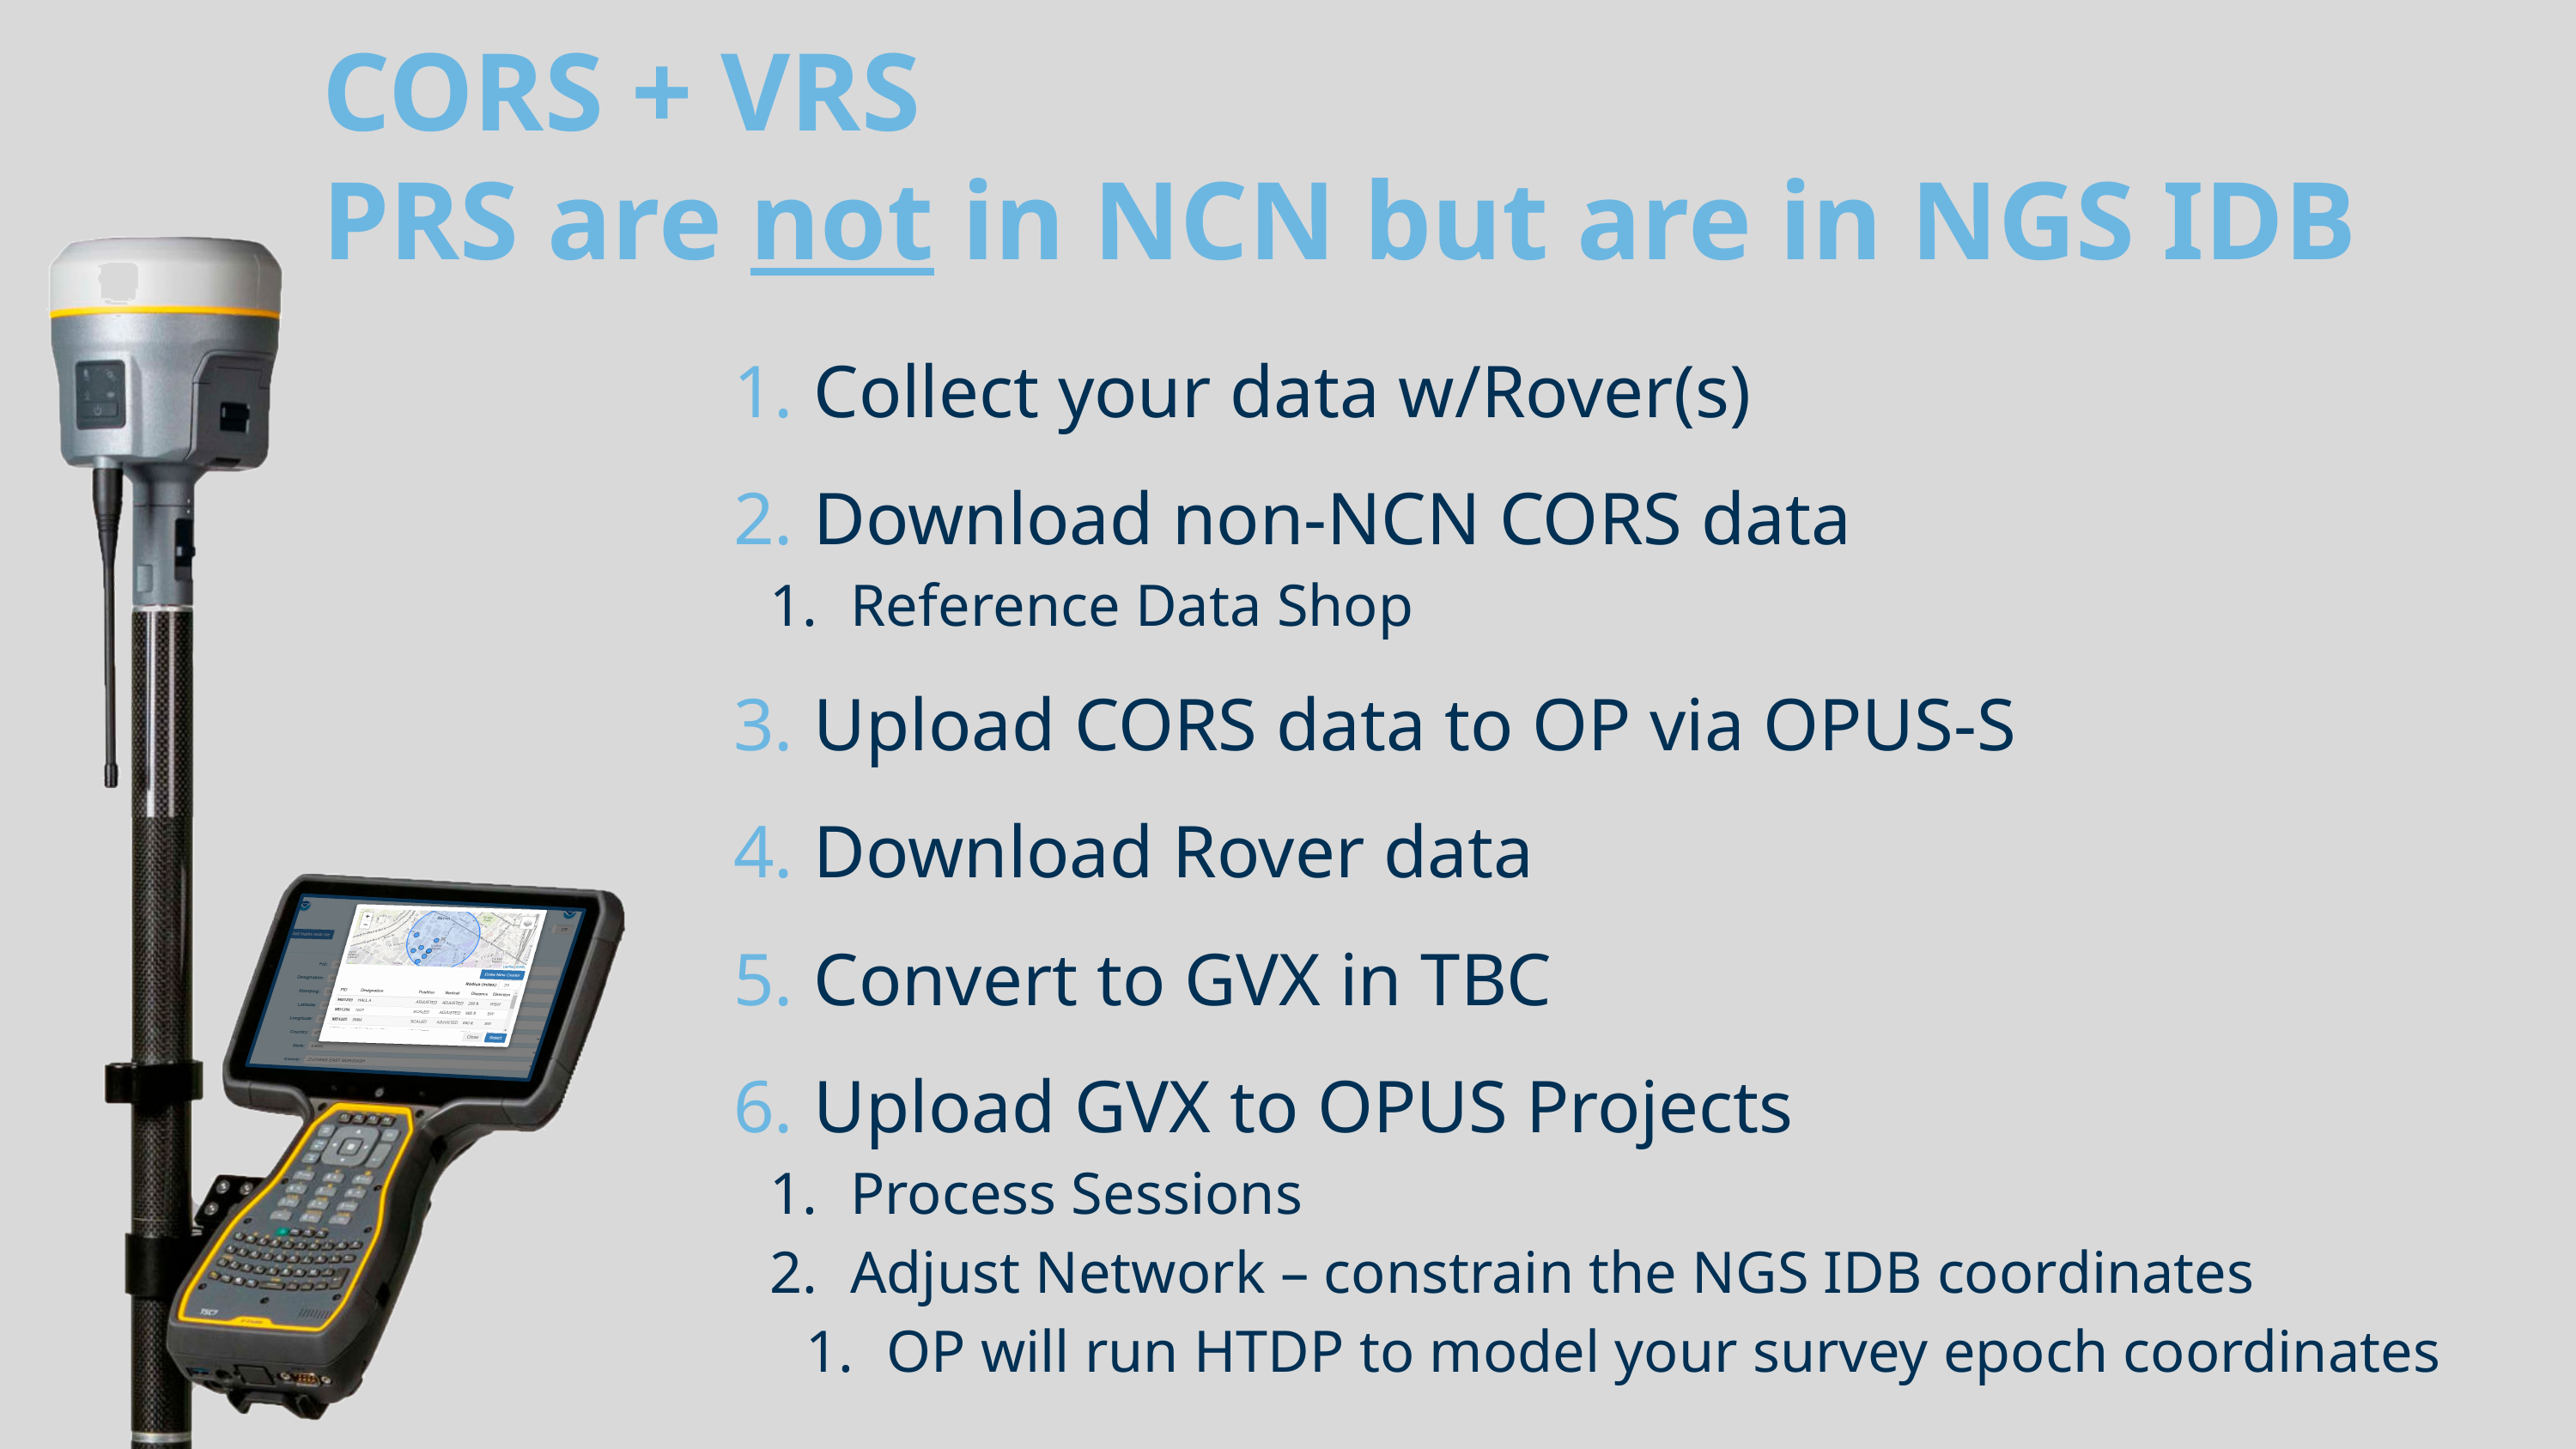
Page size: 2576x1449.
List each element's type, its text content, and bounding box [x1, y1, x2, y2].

title CORS + VRS PRS are not in NCN but are in NGS IDB [322, 168, 2470, 314]
list Collect your data w/Rover(s) Download non-NCN CORS data Reference Data Shop Upload CORS data to OP via OPUS-S Download Rover data Convert to GVX in TBC Upload GVX to OPUS Projects Process Sessions Adjust Network – constrain the NGS IDB coordinates OP will run HTDP to model your survey epoch coordinates [720, 319, 2576, 1399]
picture [0, 209, 697, 1449]
